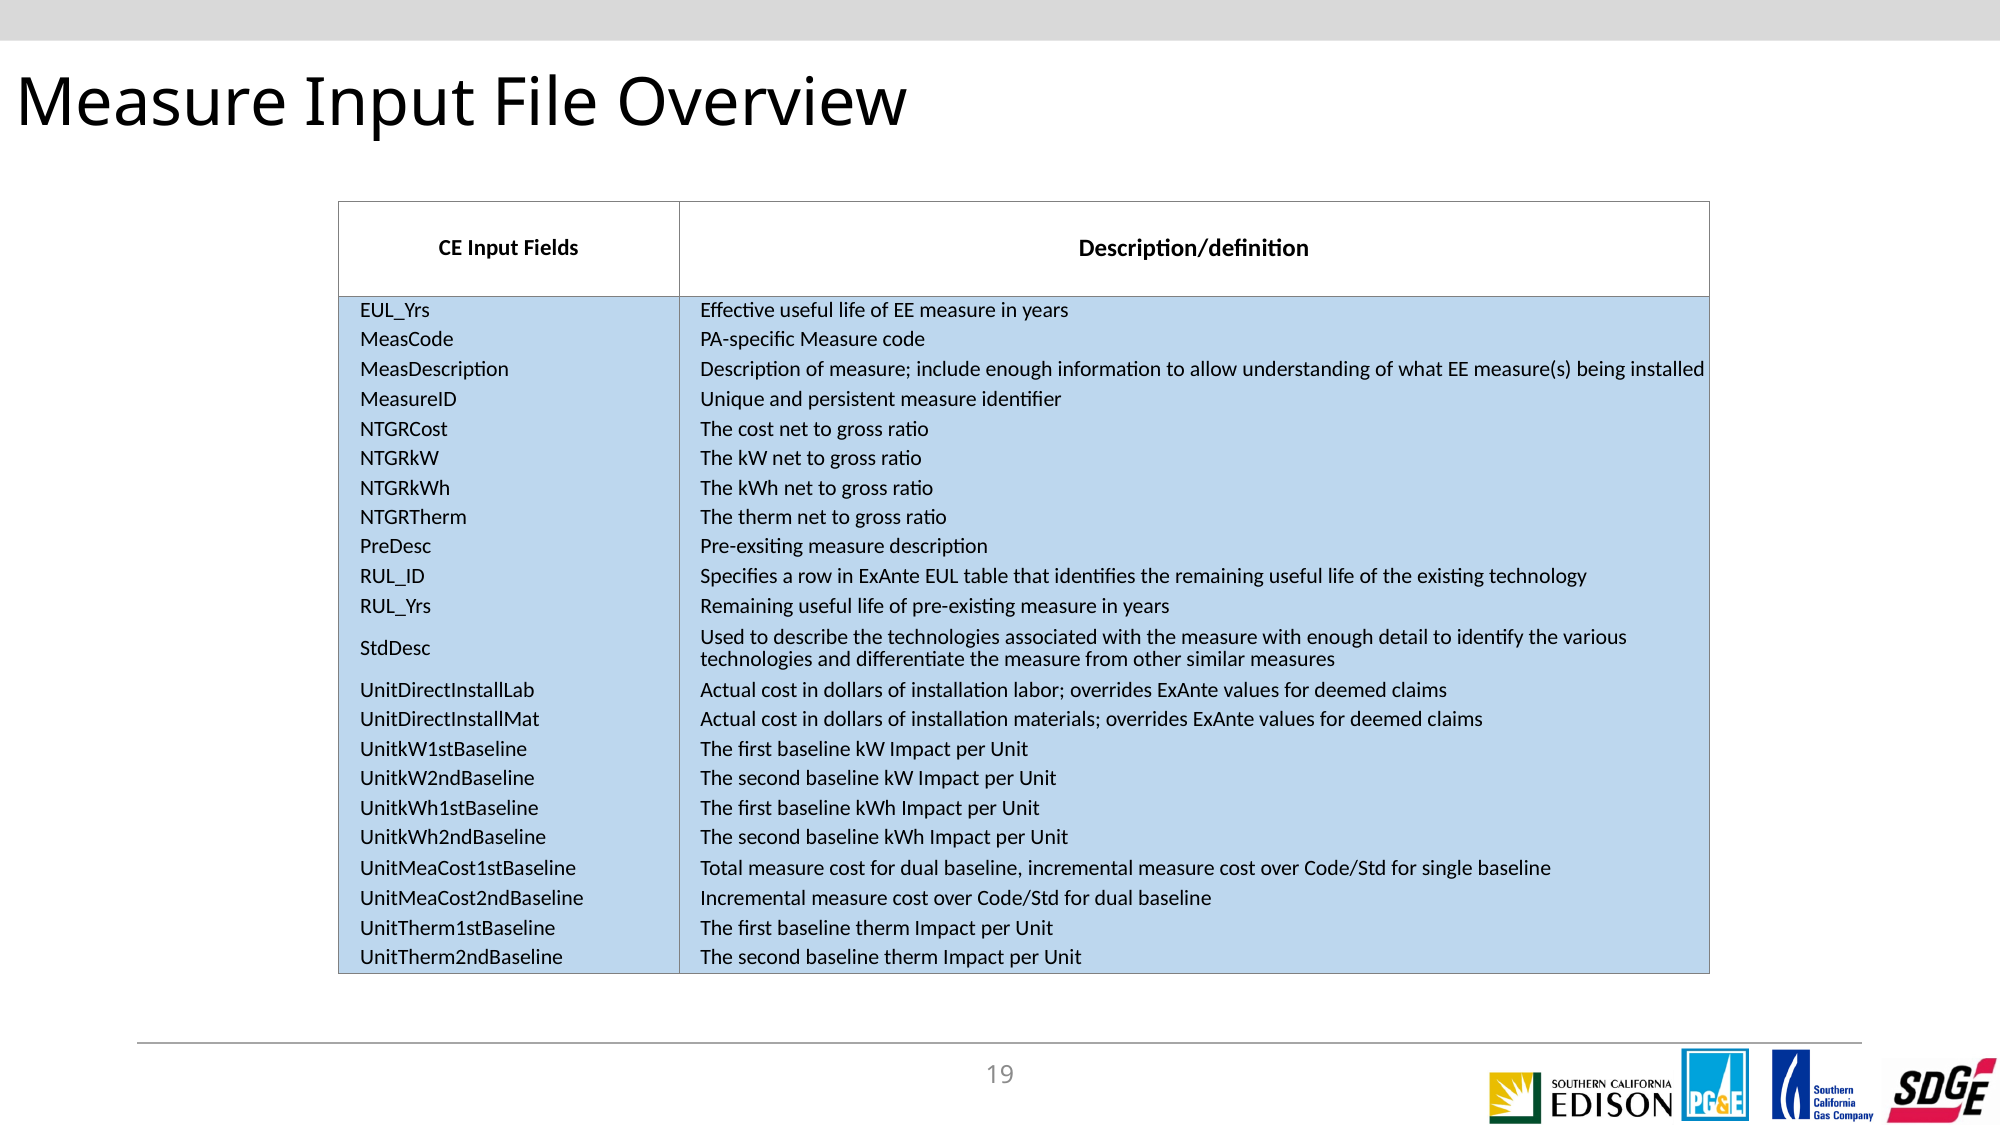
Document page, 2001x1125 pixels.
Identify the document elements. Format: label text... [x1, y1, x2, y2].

table_cell StdDesc [339, 622, 679, 677]
table_cell Pre-exsiting measure description [680, 533, 1709, 562]
table_cell NTGRTherm [339, 504, 679, 533]
table_cell Incremental measure cost over Code/Std for dual baseline [680, 885, 1709, 914]
picture [1479, 1045, 2000, 1125]
table_cell The second baseline therm Impact per Unit [680, 944, 1709, 973]
table_cell Unique and persistent measure identifier [680, 386, 1709, 416]
table_cell The cost net to gross ratio [680, 416, 1709, 445]
table_cell NTGRCost [339, 416, 679, 445]
table_cell RUL_Yrs [339, 593, 679, 622]
table_cell UnitTherm2ndBaseline [339, 944, 679, 973]
table_cell UnitkWh1stBaseline [339, 794, 679, 824]
table_cell PreDesc [339, 533, 679, 562]
table_cell UnitkW2ndBaseline [339, 765, 679, 794]
table_cell PA-specific Measure code [680, 326, 1709, 356]
table_cell Actual cost in dollars of installation labor; overrides ExAnte values for deemed claims [680, 677, 1709, 706]
slide_number 19 [774, 1045, 1225, 1106]
table_cell Used to describe the technologies associated with the measure with enough detail to identify the various technologies and differentiate the measure from other similar measures [680, 622, 1709, 677]
table_cell The therm net to gross ratio [680, 504, 1709, 533]
table_cell UnitMeaCost1stBaseline [339, 853, 679, 885]
table_cell The first baseline therm Impact per Unit [680, 914, 1709, 944]
title Measure Input File Overview [0, 38, 1650, 170]
table_cell UnitDirectInstallMat [339, 706, 679, 736]
table_cell UnitkWh2ndBaseline [339, 824, 679, 853]
table_cell EUL_Yrs [339, 297, 679, 326]
table_cell Actual cost in dollars of installation materials; overrides ExAnte values for deemed claims [680, 706, 1709, 736]
table_cell The second baseline kWh Impact per Unit [680, 824, 1709, 853]
table_cell NTGRkWh [339, 474, 679, 504]
table_cell Effective useful life of EE measure in years [680, 297, 1709, 326]
table_cell The kW net to gross ratio [680, 445, 1709, 474]
table_cell UnitTherm1stBaseline [339, 914, 679, 944]
table_header Description/definition [680, 202, 1709, 296]
table_header CE Input Fields [339, 202, 679, 296]
table_cell UnitMeaCost2ndBaseline [339, 885, 679, 914]
table_cell The first baseline kW Impact per Unit [680, 736, 1709, 765]
table_cell MeasDescription [339, 356, 679, 386]
table_cell MeasureID [339, 386, 679, 416]
table_cell UnitkW1stBaseline [339, 736, 679, 765]
table_cell UnitDirectInstallLab [339, 677, 679, 706]
table_cell NTGRkW [339, 445, 679, 474]
table_cell MeasCode [339, 326, 679, 356]
table_cell Total measure cost for dual baseline, incremental measure cost over Code/Std for single baseline [680, 853, 1709, 885]
table_cell Description of measure; include enough information to allow understanding of what EE measure(s) being installed [680, 356, 1709, 386]
table_cell The kWh net to gross ratio [680, 474, 1709, 504]
table_cell RUL_ID [339, 562, 679, 593]
table_cell The first baseline kWh Impact per Unit [680, 794, 1709, 824]
table_cell Remaining useful life of pre-existing measure in years [680, 593, 1709, 622]
table_cell The second baseline kW Impact per Unit [680, 765, 1709, 794]
table_cell Specifies a row in ExAnte EUL table that identifies the remaining useful life of the existing technology [680, 562, 1709, 593]
